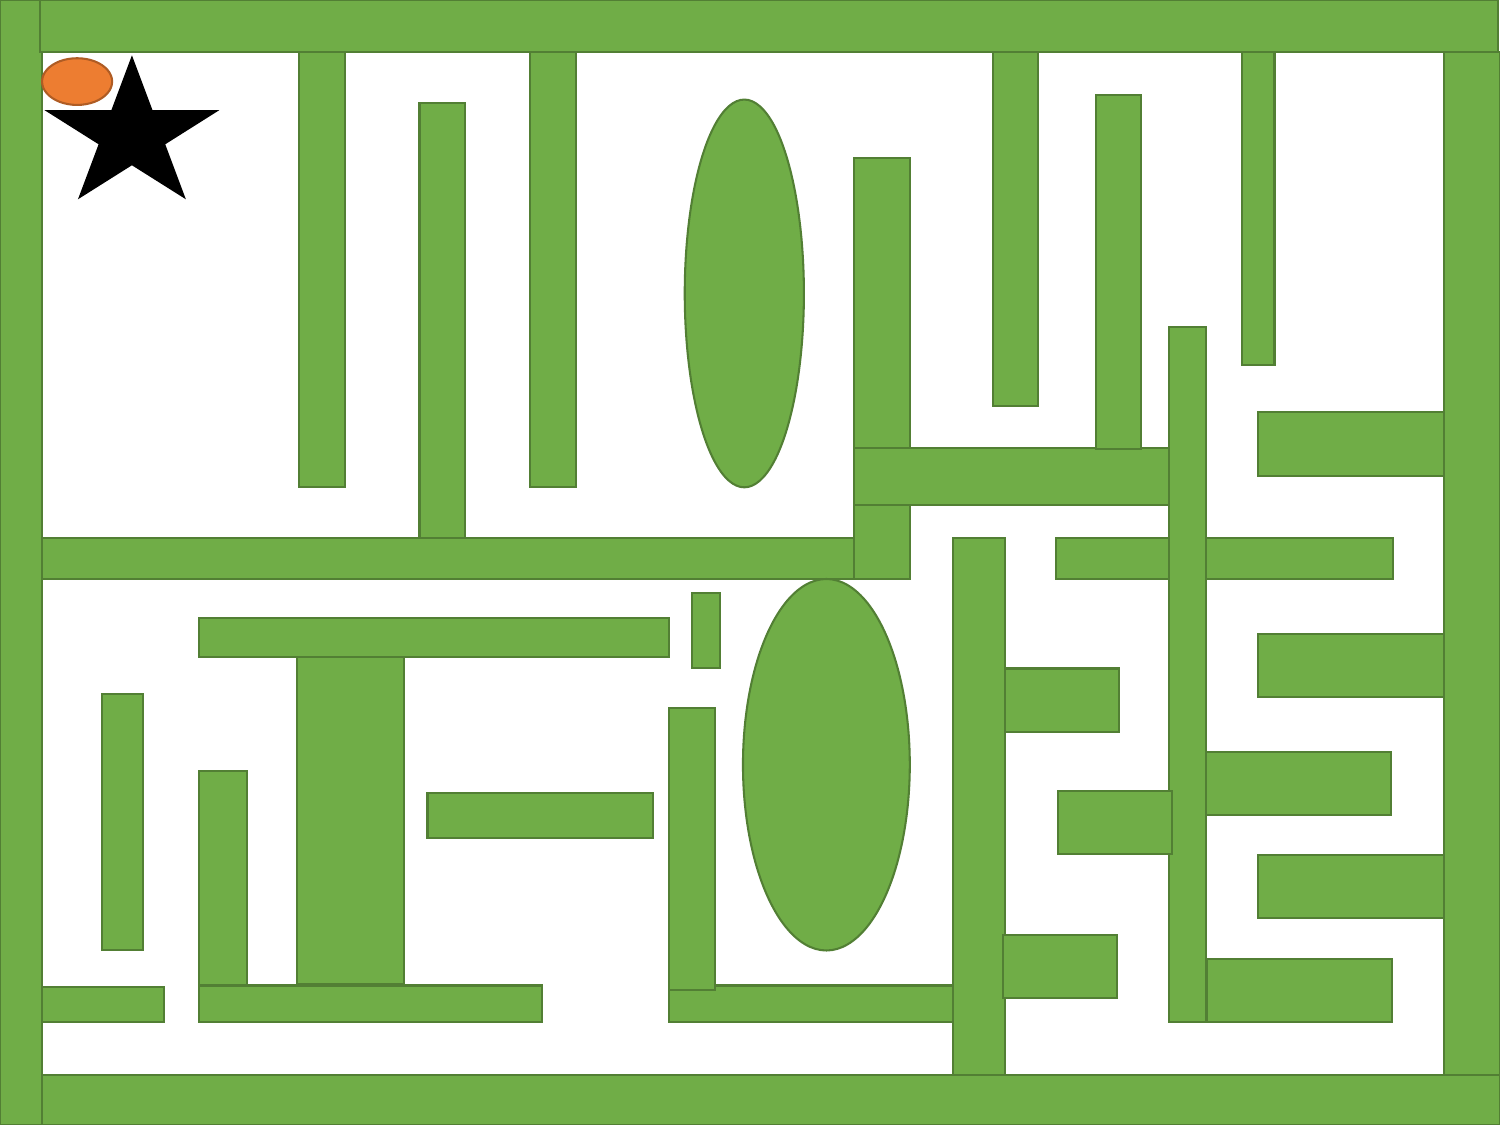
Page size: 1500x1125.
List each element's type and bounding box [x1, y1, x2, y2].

text_box [198, 984, 543, 1023]
text_box [1257, 633, 1445, 698]
text_box [1095, 94, 1142, 450]
text_box [39, 0, 1499, 53]
text_box [1168, 326, 1207, 1023]
text_box [44, 55, 220, 200]
text_box [426, 792, 654, 839]
text_box [1206, 958, 1393, 1023]
text_box [1205, 751, 1392, 816]
text_box [853, 506, 911, 580]
text_box [1257, 411, 1445, 477]
text_box [43, 1074, 1500, 1125]
text_box [41, 57, 114, 106]
text_box [198, 617, 670, 658]
text_box [853, 157, 911, 447]
text_box [683, 98, 805, 489]
text_box [41, 537, 853, 580]
text_box [1257, 854, 1445, 919]
text_box [101, 693, 144, 951]
text_box [853, 447, 1168, 506]
text_box [0, 0, 43, 1125]
text_box [668, 984, 952, 1023]
text_box [41, 986, 165, 1023]
text_box [418, 102, 466, 539]
text_box [1443, 51, 1500, 1076]
text_box [198, 770, 248, 986]
text_box [298, 51, 346, 488]
text_box [1207, 537, 1394, 580]
text_box [668, 707, 716, 991]
text_box [741, 577, 911, 952]
text_box [1055, 537, 1168, 580]
text_box [529, 51, 577, 488]
text_box [691, 592, 721, 669]
text_box [1057, 790, 1173, 855]
text_box [1004, 667, 1120, 733]
text_box [1241, 51, 1276, 366]
text_box [296, 656, 405, 985]
text_box [1002, 934, 1118, 999]
text_box [952, 537, 1006, 1076]
text_box [992, 51, 1039, 407]
